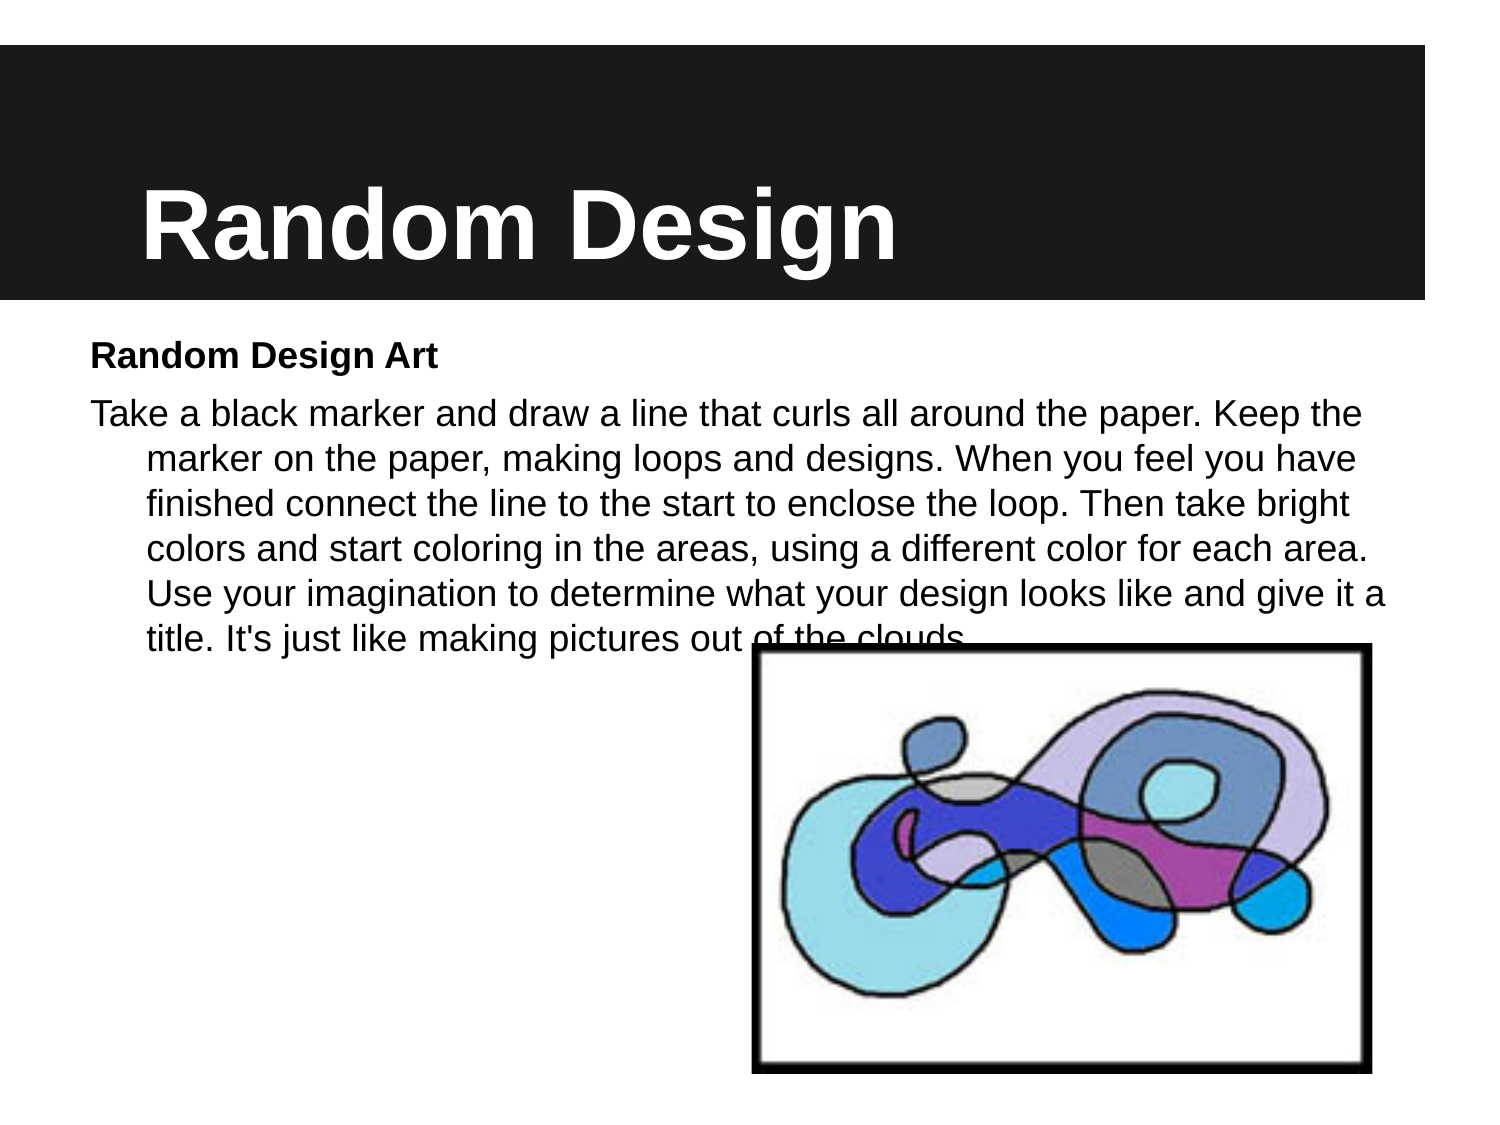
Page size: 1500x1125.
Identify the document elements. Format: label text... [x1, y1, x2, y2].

list Random Design Art Take a black marker and draw a line that curls all around the paper. Keep the marker on the paper, making loops and designs. When you feel you have finished connect the line to the start to enclose the loop. Then take bright colors and start coloring in the areas, using a different color for each area. Use your imagination to determine what your design looks like and give it a title. It's just like making pictures out of the clouds. [75, 316, 1425, 984]
title Random Design [75, 76, 1425, 295]
text_box [751, 643, 1373, 1074]
